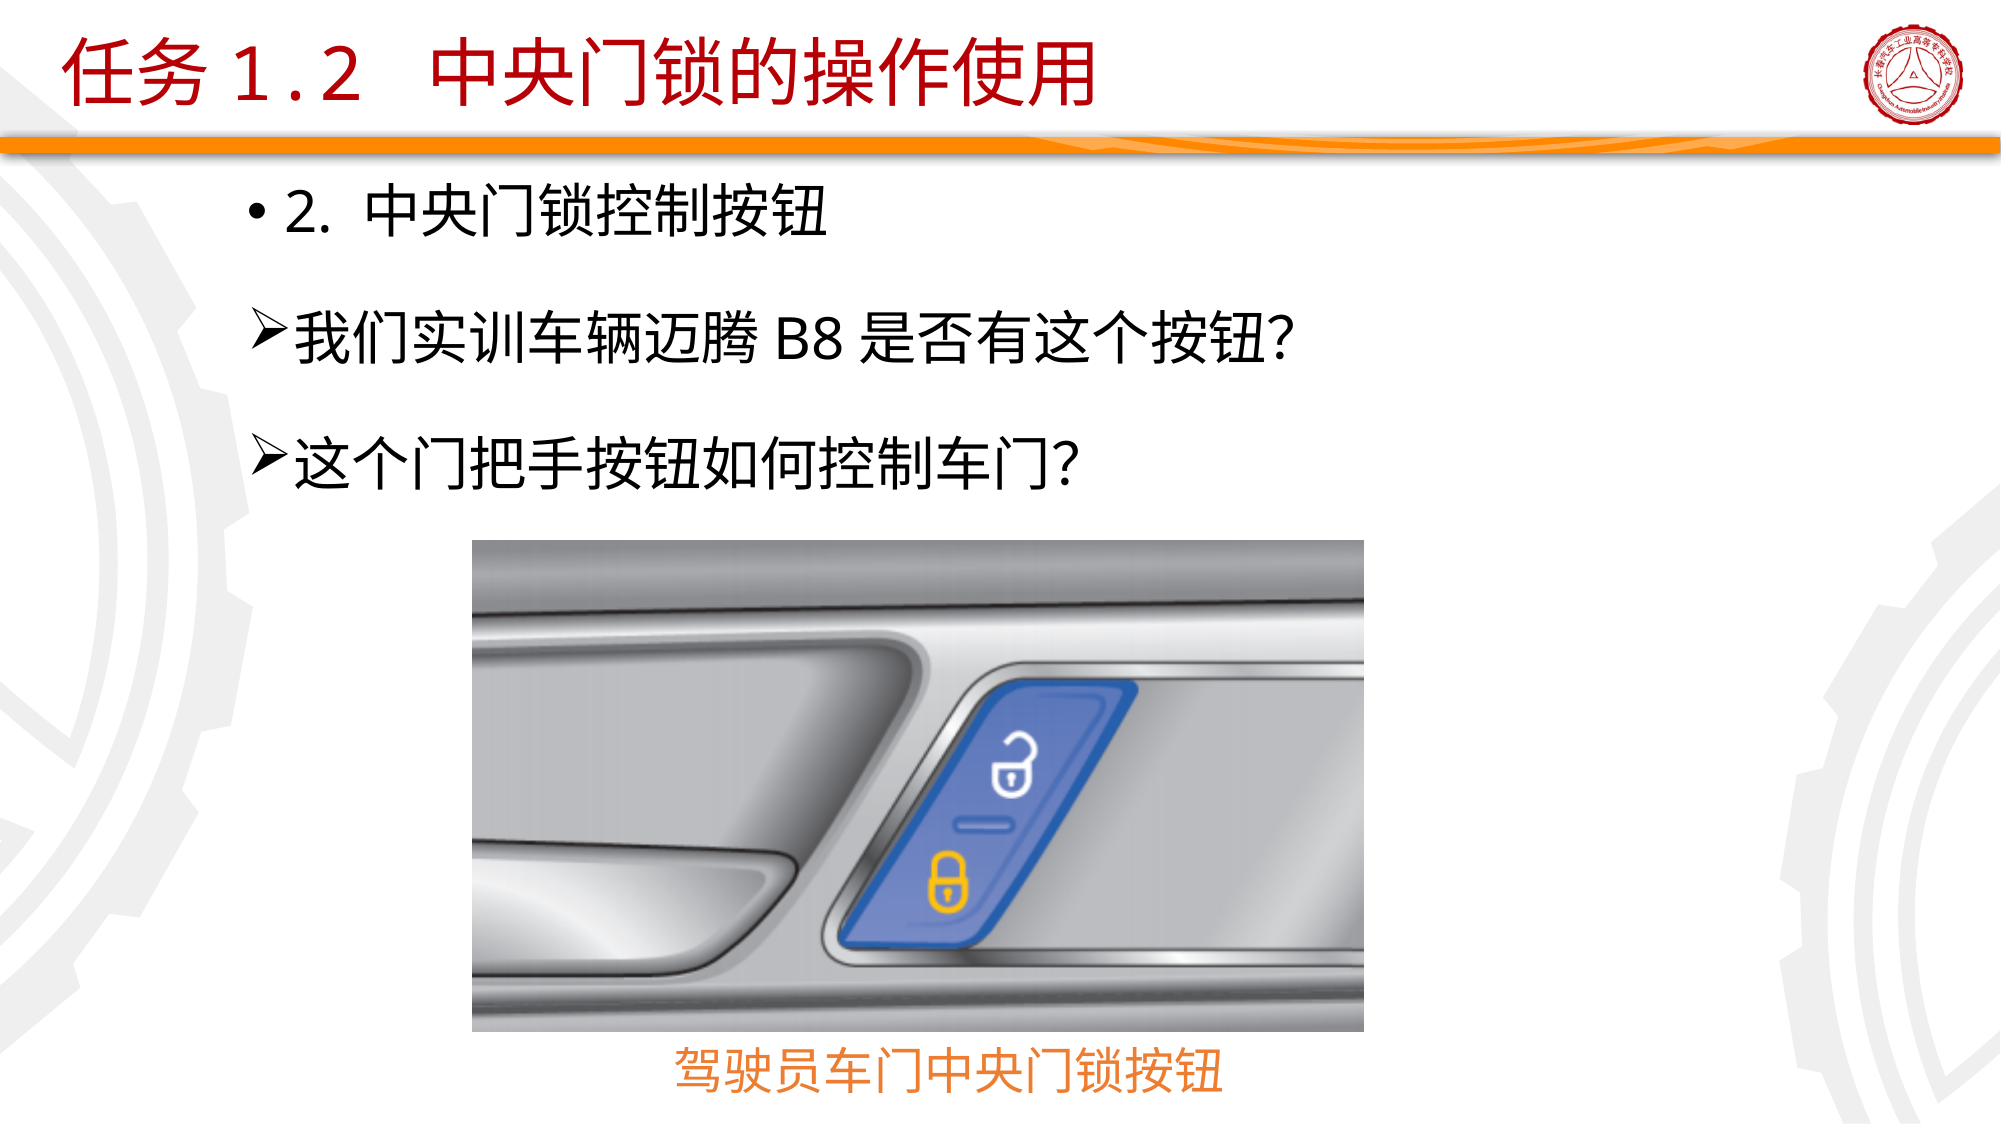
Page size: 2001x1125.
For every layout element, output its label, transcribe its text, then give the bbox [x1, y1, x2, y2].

picture [1863, 24, 1963, 125]
text_box 驾驶员车门中央门锁按钮 [610, 1032, 1288, 1107]
picture [472, 540, 1364, 1032]
list 2. 中央门锁控制按钮 我们实训车辆迈腾B8是否有这个按钮？ 这个门把手按钮如何控制车门？ [232, 174, 1740, 907]
title 任务1.2 中央门锁的操作使用 [45, 28, 1554, 128]
